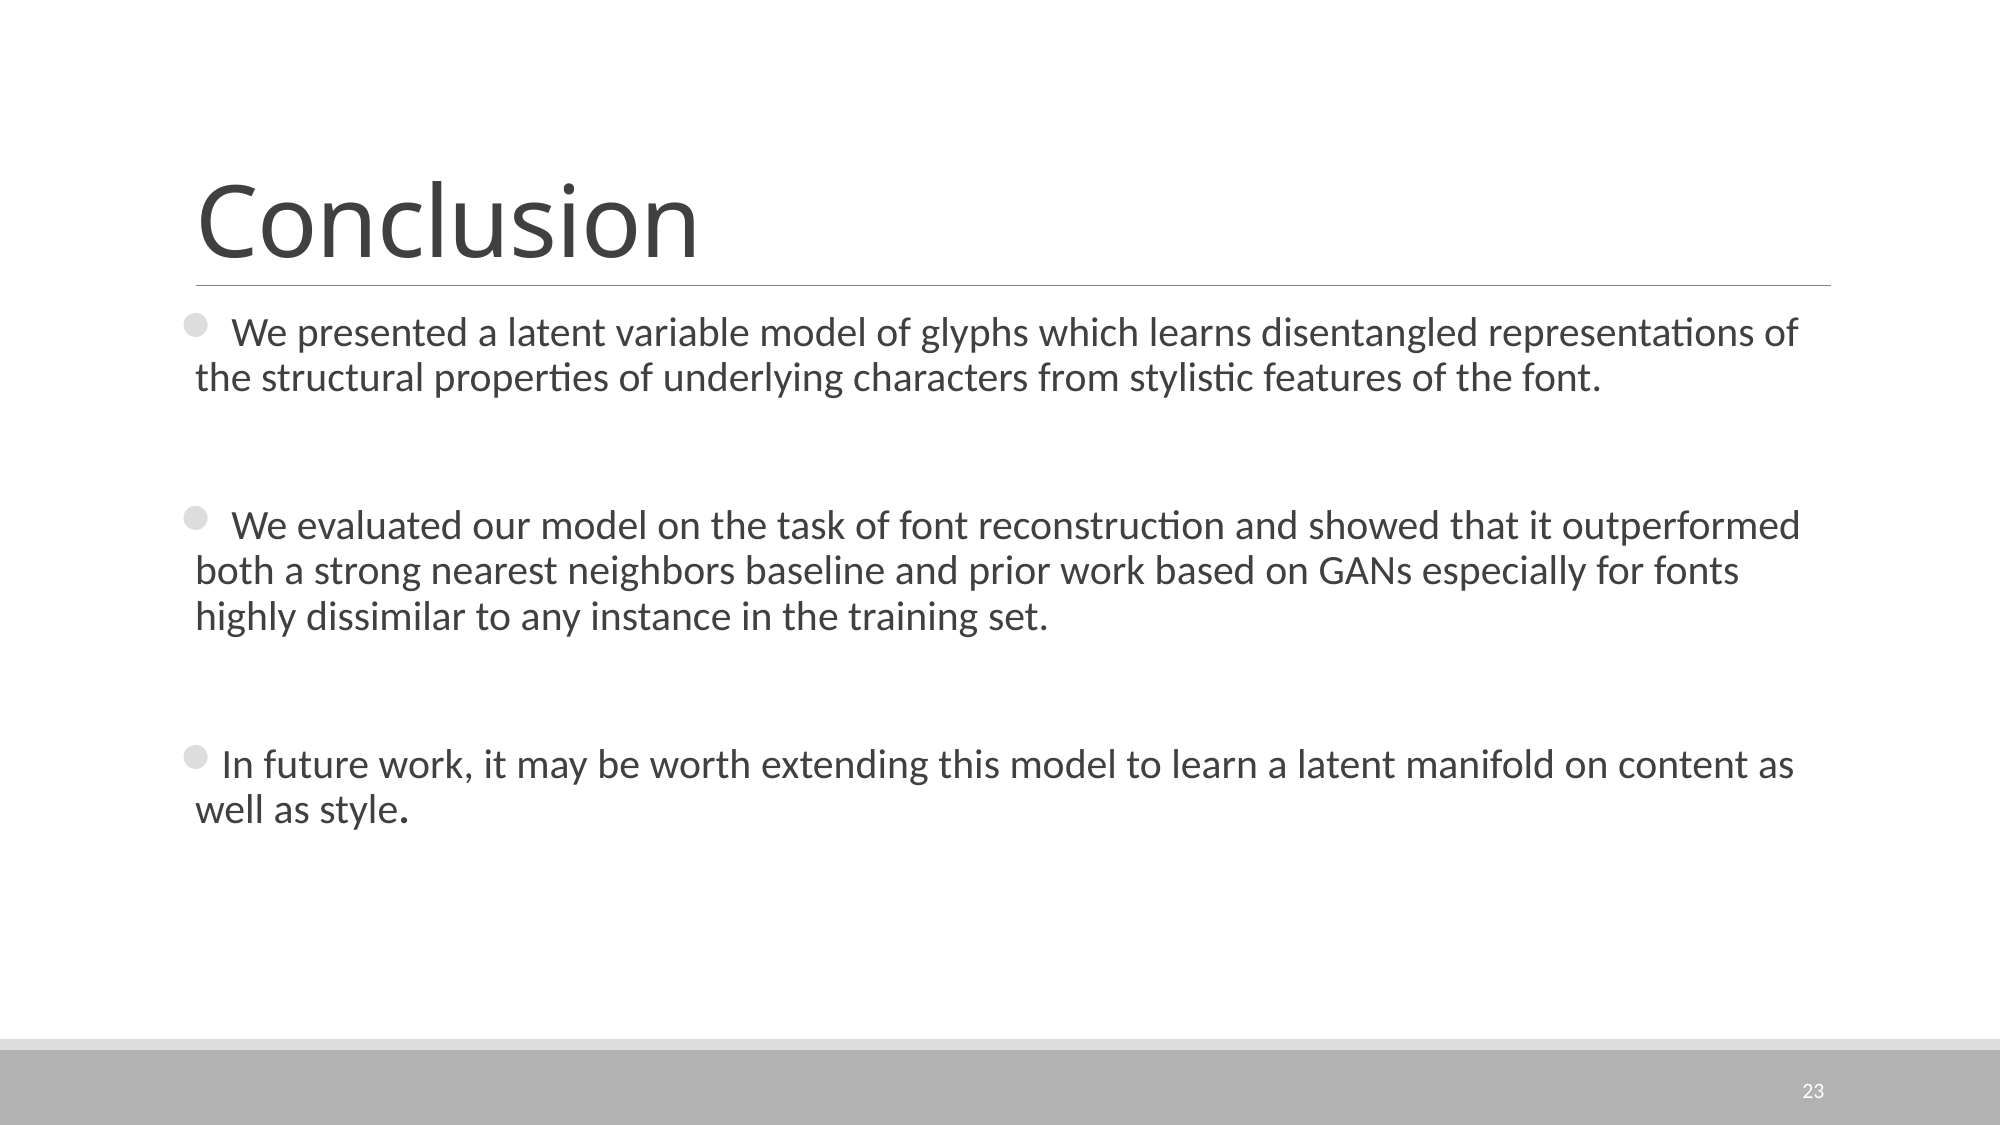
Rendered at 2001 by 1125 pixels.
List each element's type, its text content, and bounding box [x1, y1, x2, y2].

title Conclusion [180, 47, 1830, 285]
slide_number 23 [1624, 1059, 1840, 1120]
list We presented a latent variable model of glyphs which learns disentangled representations of the structural properties of underlying characters from stylistic features of the font. We evaluated our model on the task of font reconstruction and showed that it outperformed both a strong nearest neighbors baseline and prior work based on GANs especially for fonts highly dissimilar to any instance in the training set. In future work, it may be worth extending this model to learn a latent manifold on content as well as style. [180, 302, 1830, 963]
